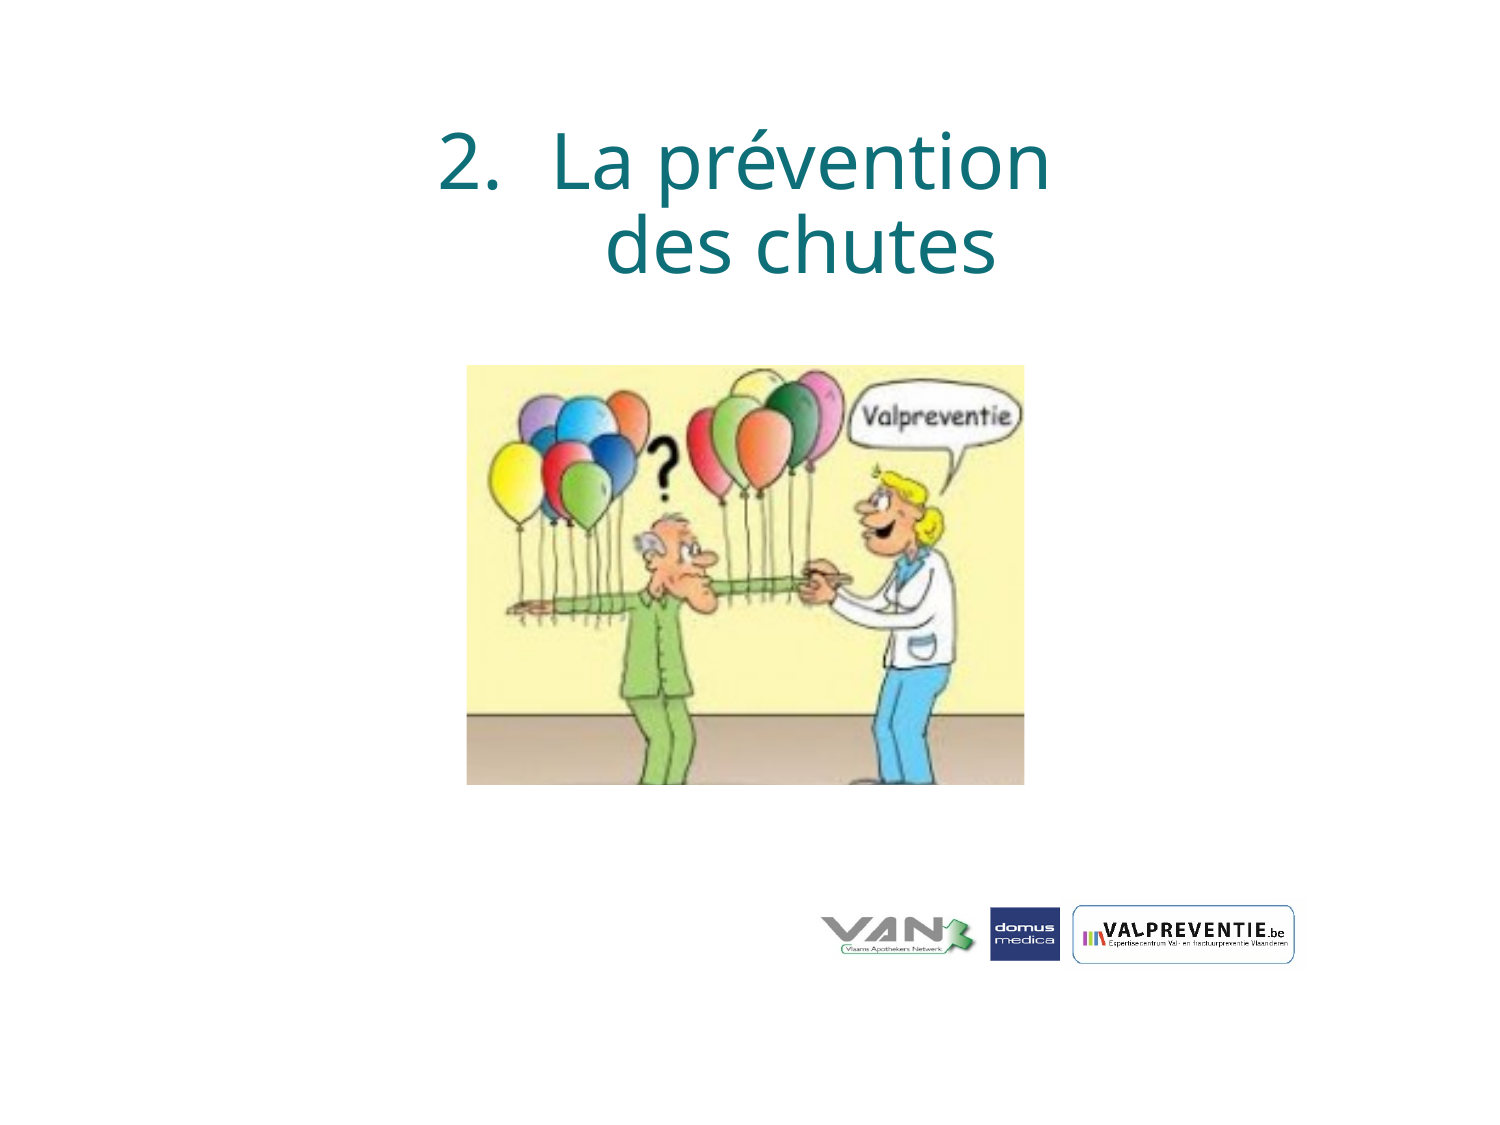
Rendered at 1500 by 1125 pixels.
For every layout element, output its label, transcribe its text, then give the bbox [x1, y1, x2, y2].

picture [812, 898, 1307, 970]
picture [466, 365, 1025, 785]
title La prévention des chutes [408, 225, 1083, 298]
